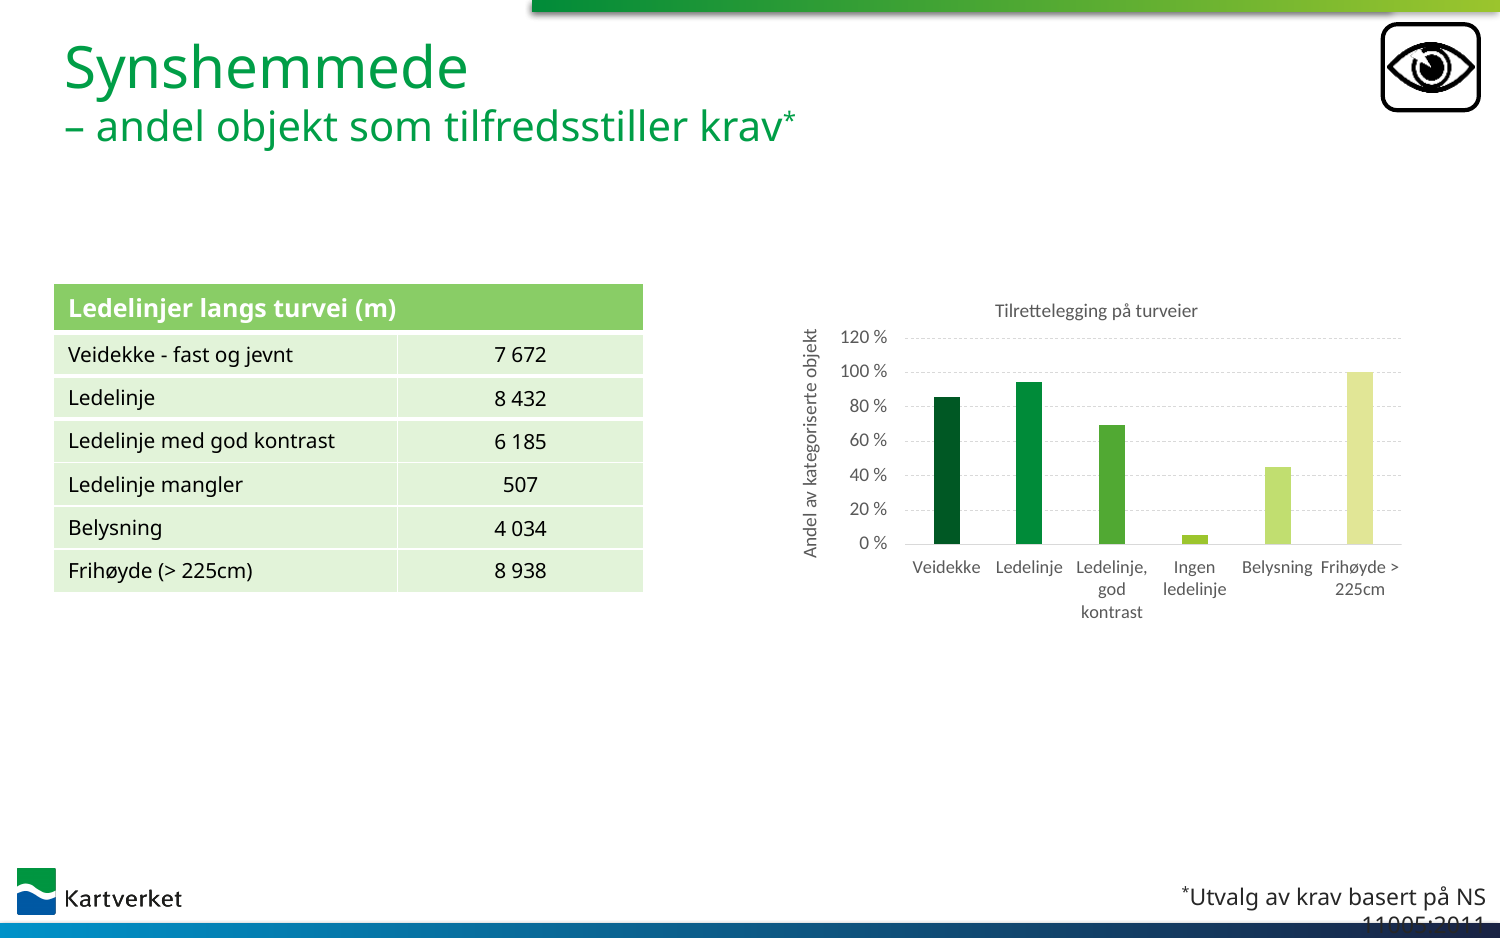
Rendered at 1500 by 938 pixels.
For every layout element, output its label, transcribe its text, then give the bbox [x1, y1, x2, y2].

picture [791, 291, 1402, 630]
table_header Ledelinjer langs turvei (m) [54, 284, 643, 330]
table_cell Frihøyde (> 225cm) [54, 550, 397, 592]
text_box Synshemmede – andel objekt som tilfredsstiller krav* [49, 24, 1431, 158]
table_cell Ledelinje [54, 378, 397, 417]
table_cell Veidekke - fast og jevnt [54, 335, 397, 374]
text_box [1382, 24, 1480, 111]
table_cell Ledelinje med god kontrast [54, 421, 397, 462]
table_cell 6 185 [398, 421, 643, 462]
table_cell Belysning [54, 507, 397, 548]
text_box *Utvalg av krav basert på NS 11005:2011 [1068, 873, 1500, 938]
table_cell Ledelinje mangler [54, 463, 397, 505]
table_cell 7 672 [398, 335, 643, 374]
table_cell 4 034 [398, 507, 643, 548]
table_cell 8 432 [398, 378, 643, 417]
table_cell 507 [398, 463, 643, 505]
table_cell 8 938 [398, 550, 643, 592]
